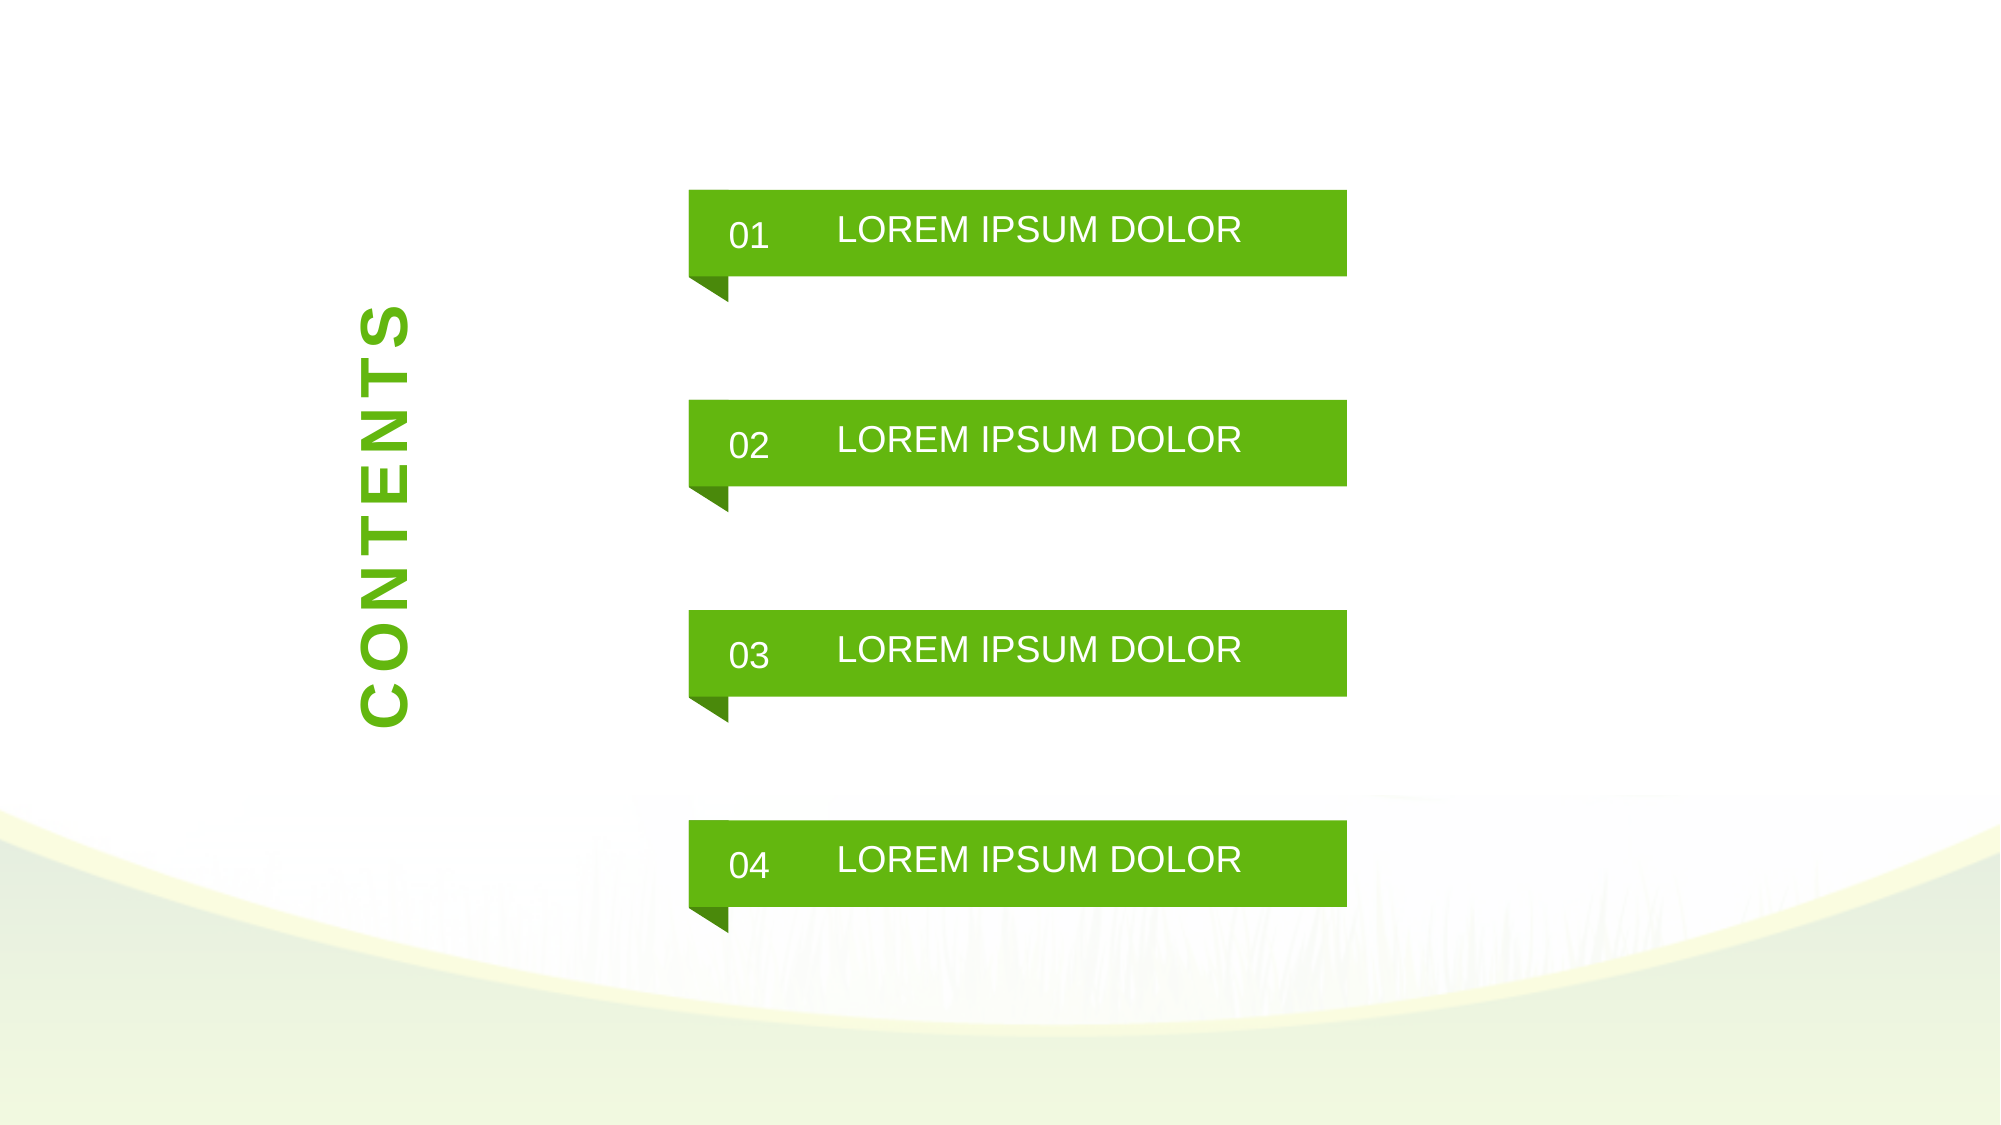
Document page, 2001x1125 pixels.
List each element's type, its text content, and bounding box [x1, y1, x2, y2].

text_box [687, 609, 730, 725]
text_box [687, 819, 730, 936]
text_box LOREM IPSUM DOLOR [688, 609, 1348, 698]
text_box 01 [728, 202, 805, 265]
text_box 03 [728, 622, 805, 685]
text_box CONTENTS [259, 238, 422, 798]
text_box LOREM IPSUM DOLOR [688, 399, 1348, 487]
text_box 04 [728, 832, 805, 895]
text_box [687, 398, 730, 515]
text_box [687, 188, 730, 305]
text_box 02 [728, 412, 805, 475]
text_box LOREM IPSUM DOLOR [688, 819, 1348, 908]
text_box LOREM IPSUM DOLOR [688, 189, 1348, 277]
